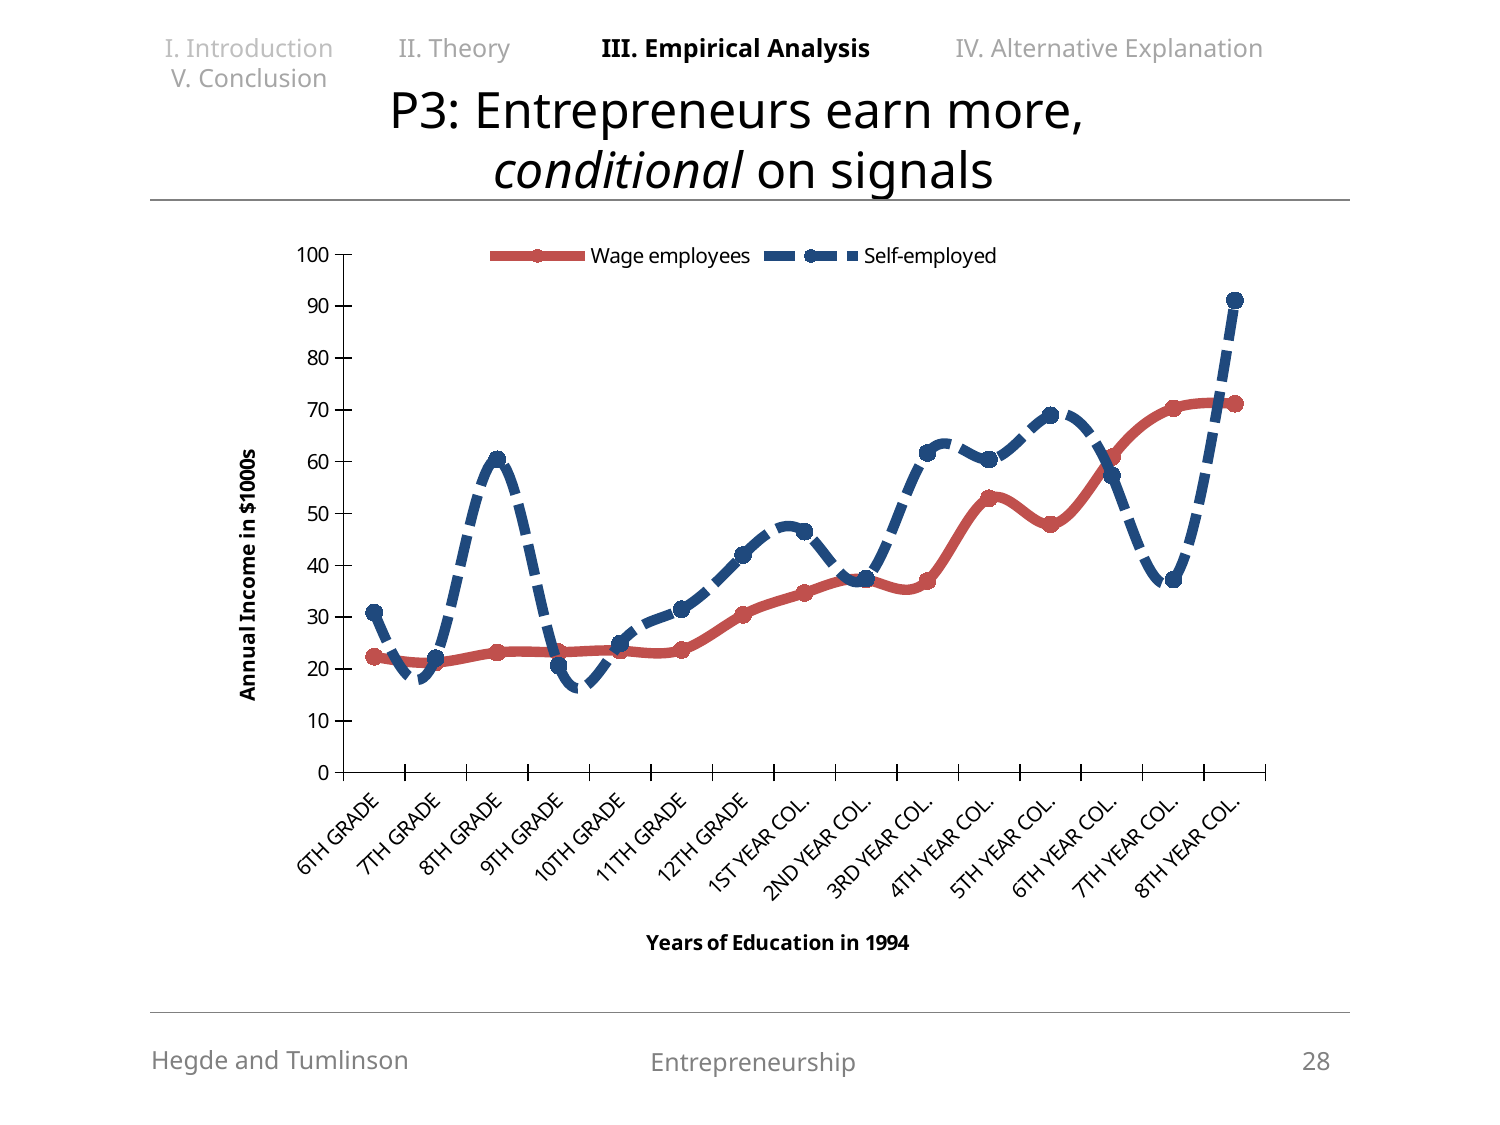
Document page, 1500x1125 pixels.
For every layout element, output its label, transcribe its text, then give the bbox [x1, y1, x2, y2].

text_box I. Introduction II. Theory III. Empirical Analysis IV. Alternative Explanation V. Conclusion [149, 24, 1350, 100]
text_box Hegde and Tumlinson [136, 1037, 425, 1083]
title P3: Entrepreneurs earn more, conditional on signals [137, 45, 1350, 233]
text_box Entrepreneurship [635, 1039, 872, 1084]
chart [199, 224, 1288, 988]
slide_number 28 [1233, 1032, 1346, 1093]
